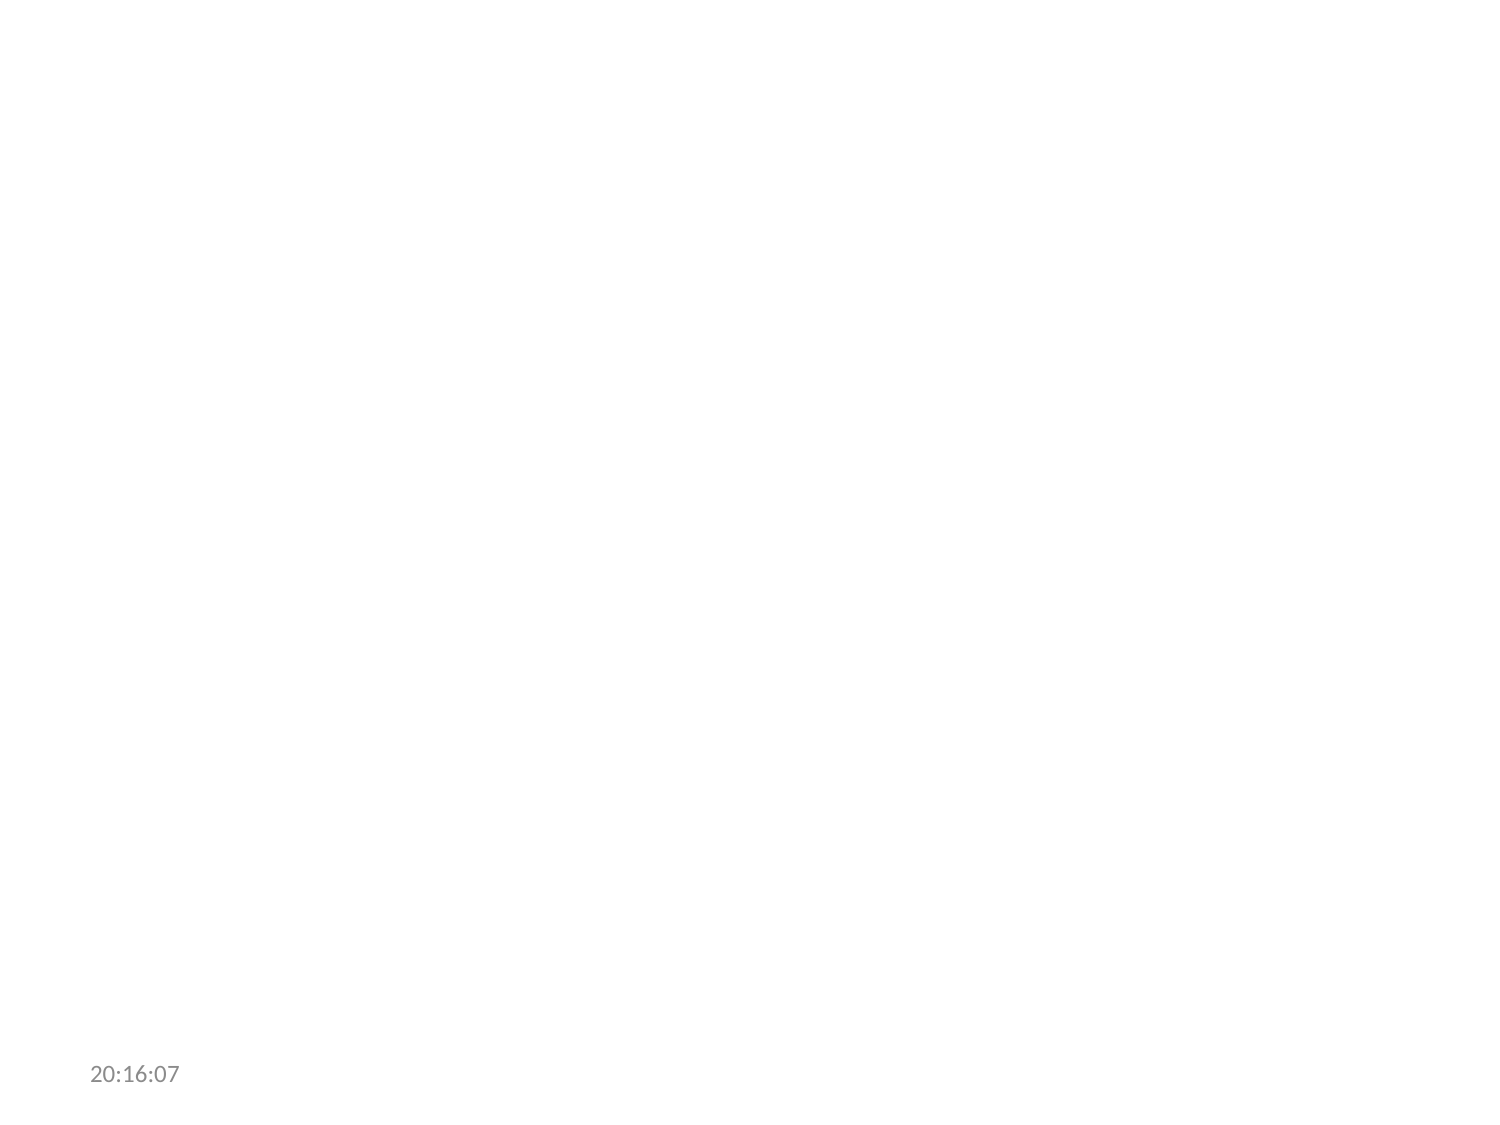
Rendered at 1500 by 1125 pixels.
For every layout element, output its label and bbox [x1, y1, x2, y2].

slide_number [75, 1042, 425, 1103]
